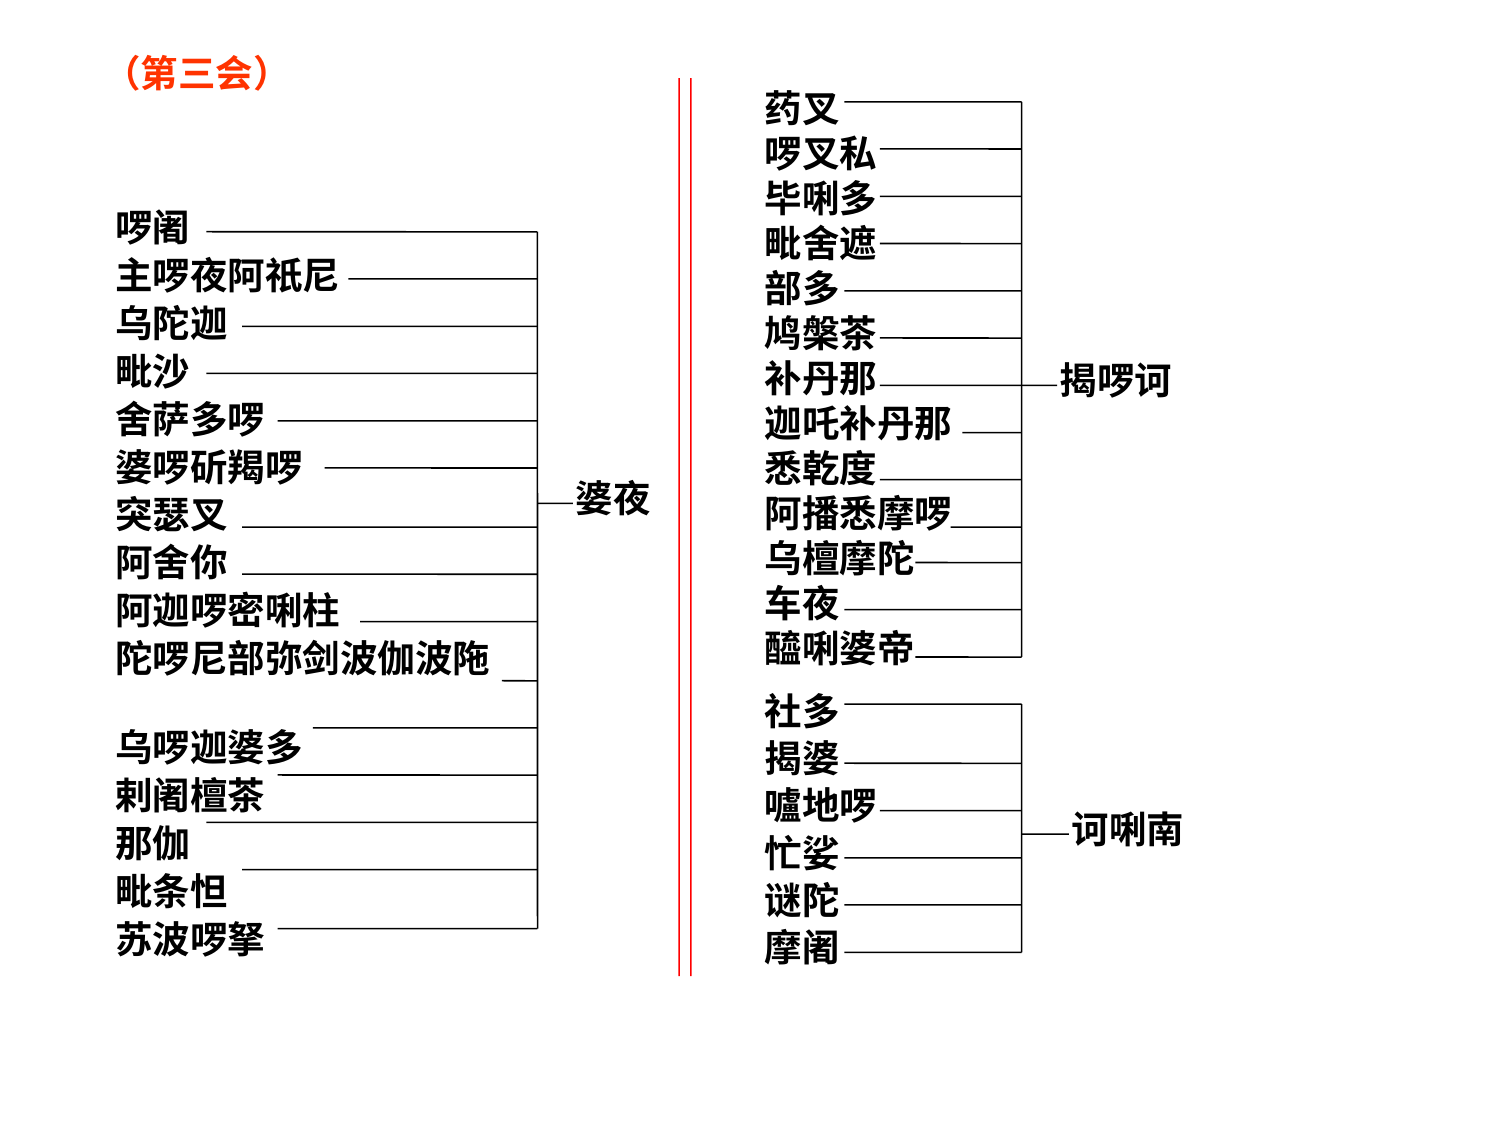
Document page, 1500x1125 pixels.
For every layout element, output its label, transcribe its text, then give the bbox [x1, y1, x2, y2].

text_box （第三会） [88, 42, 325, 103]
list 啰阇 主啰夜阿祇尼 乌陀迦 毗沙 舍萨多啰 婆啰斫羯啰 突瑟叉 阿舍你 阿迦啰密唎柱 陀啰尼部弥剑波伽波陁 乌啰迦婆多 剌阇檀茶 那伽 毗条怛 苏波啰拏 [100, 148, 538, 953]
text_box 谜陀 [750, 869, 904, 930]
text_box 嚧地啰 [749, 774, 951, 835]
text_box 摩阇 [750, 916, 892, 977]
text_box 诃唎南 [1056, 798, 1211, 859]
text_box 揭啰诃 [1045, 349, 1223, 410]
text_box 婆夜 [560, 467, 668, 528]
text_box 社多 [750, 680, 892, 741]
text_box 药叉 啰叉私 毕唎多 毗舍遮 部多 鸠槃茶 补丹那 迦吒补丹那 悉乾度 阿播悉摩啰 乌檀摩陀 车夜 醯唎婆帝 [750, 78, 1176, 678]
text_box 揭婆 [749, 727, 880, 774]
text_box 忙娑 [749, 822, 869, 883]
